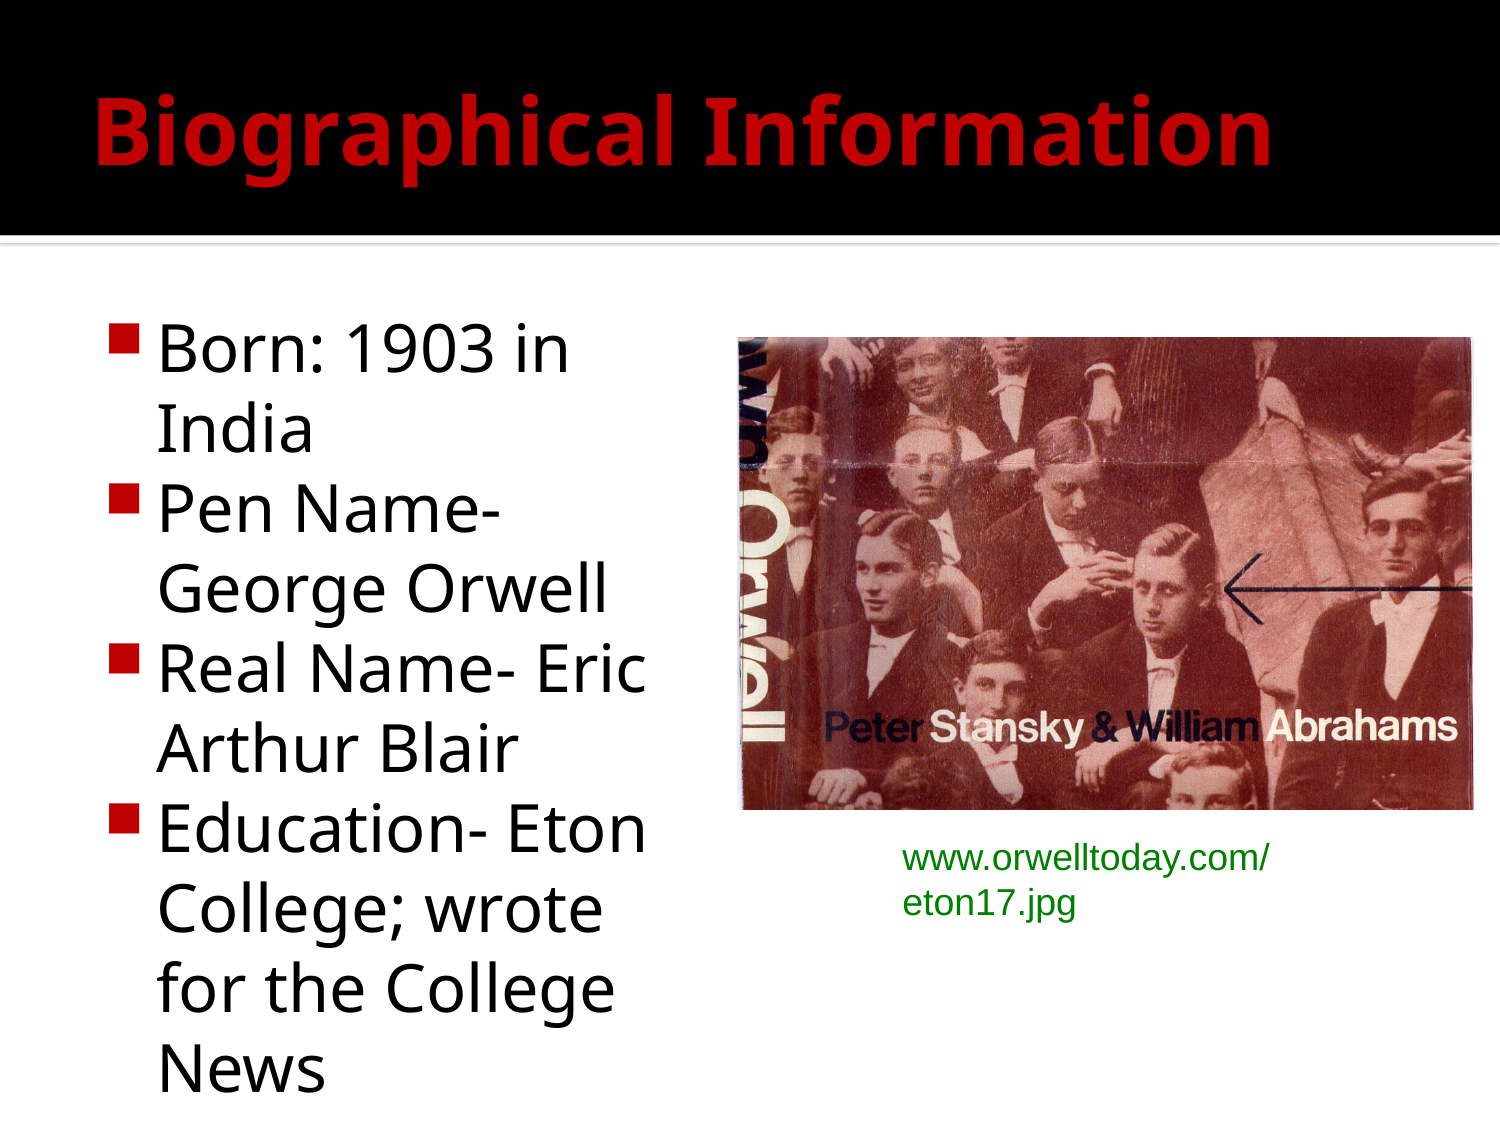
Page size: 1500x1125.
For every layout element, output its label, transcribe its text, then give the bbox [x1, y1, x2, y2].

text_box www.orwelltoday.com/eton17.jpg [887, 825, 1375, 931]
list Born: 1903 in India Pen Name- George Orwell Real Name- Eric Arthur Blair Education- Eton College; wrote for the College News [75, 291, 725, 1050]
picture [737, 337, 1474, 810]
title Biographical Information [75, 25, 1425, 231]
